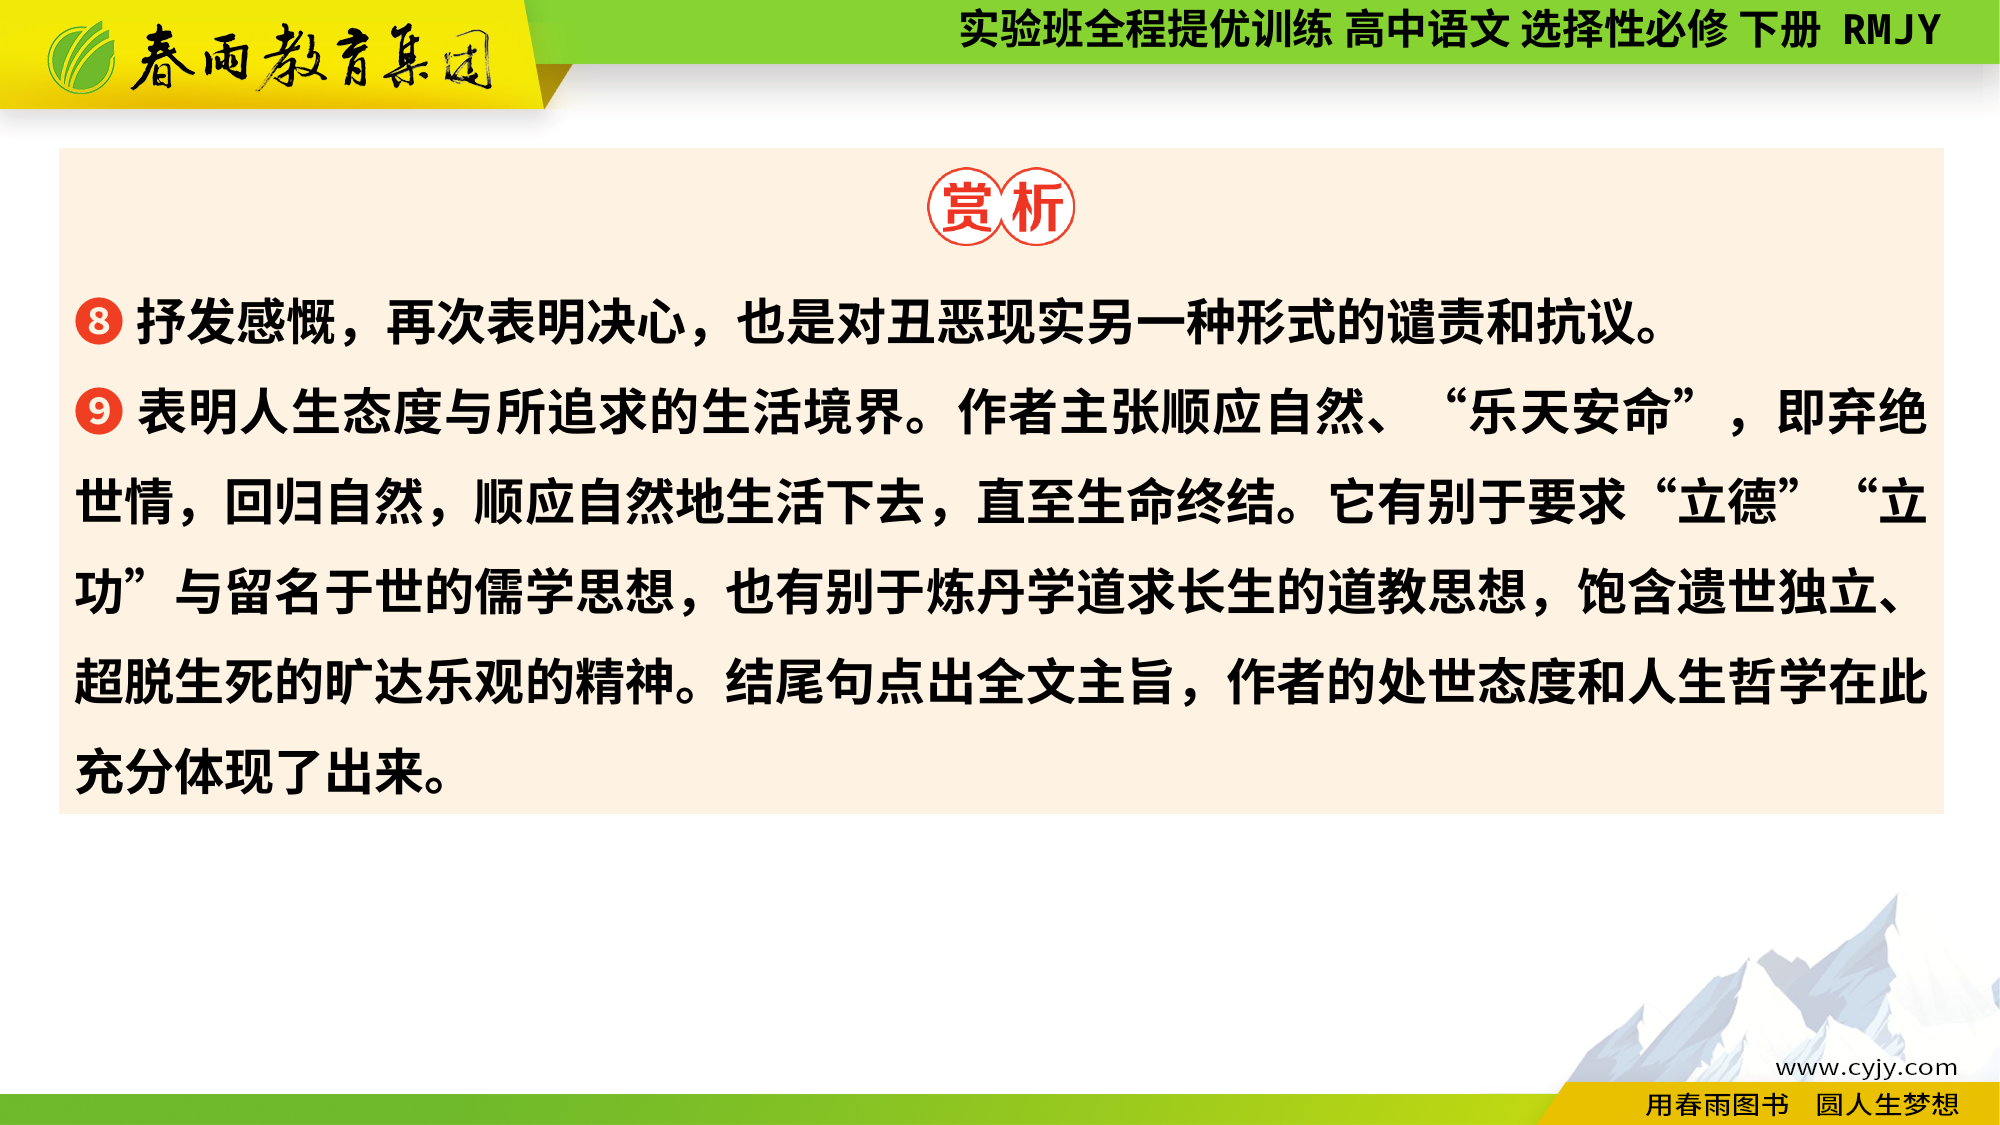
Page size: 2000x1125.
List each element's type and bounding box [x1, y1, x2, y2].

picture [0, 0, 2000, 1125]
text_box [58, 148, 1944, 814]
